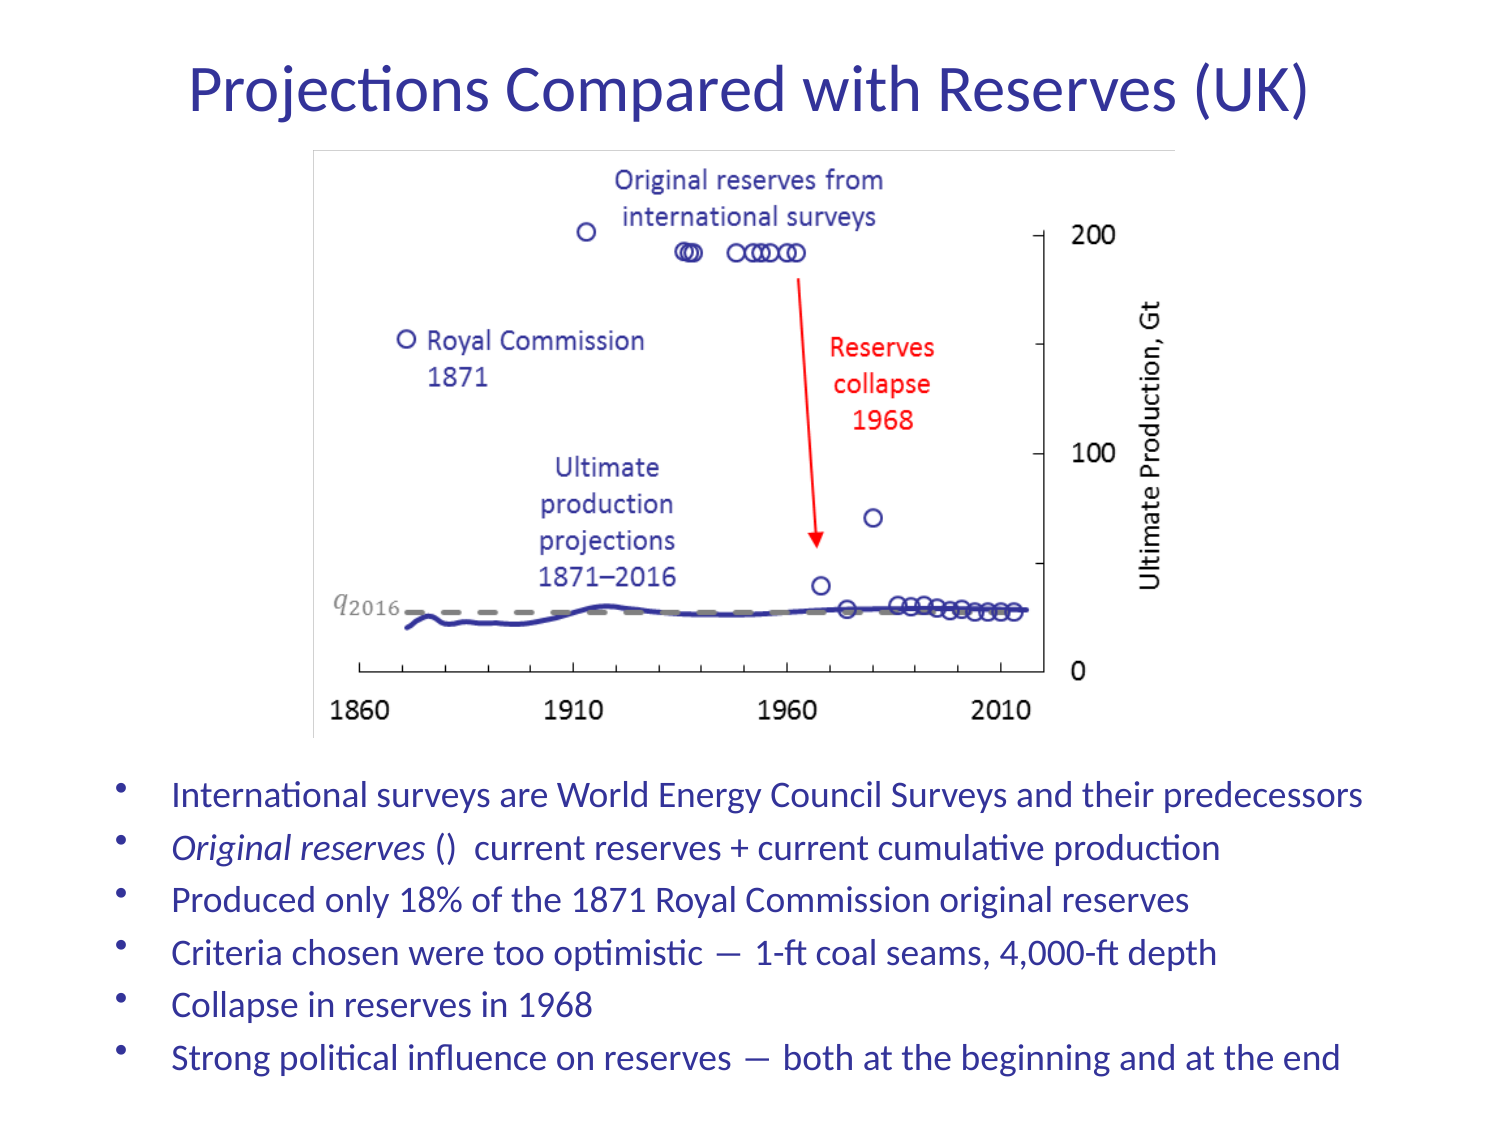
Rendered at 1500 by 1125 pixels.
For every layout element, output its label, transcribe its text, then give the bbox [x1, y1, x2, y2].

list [312, 149, 1176, 738]
title Projections Compared with Reserves (UK) [75, 45, 1425, 125]
